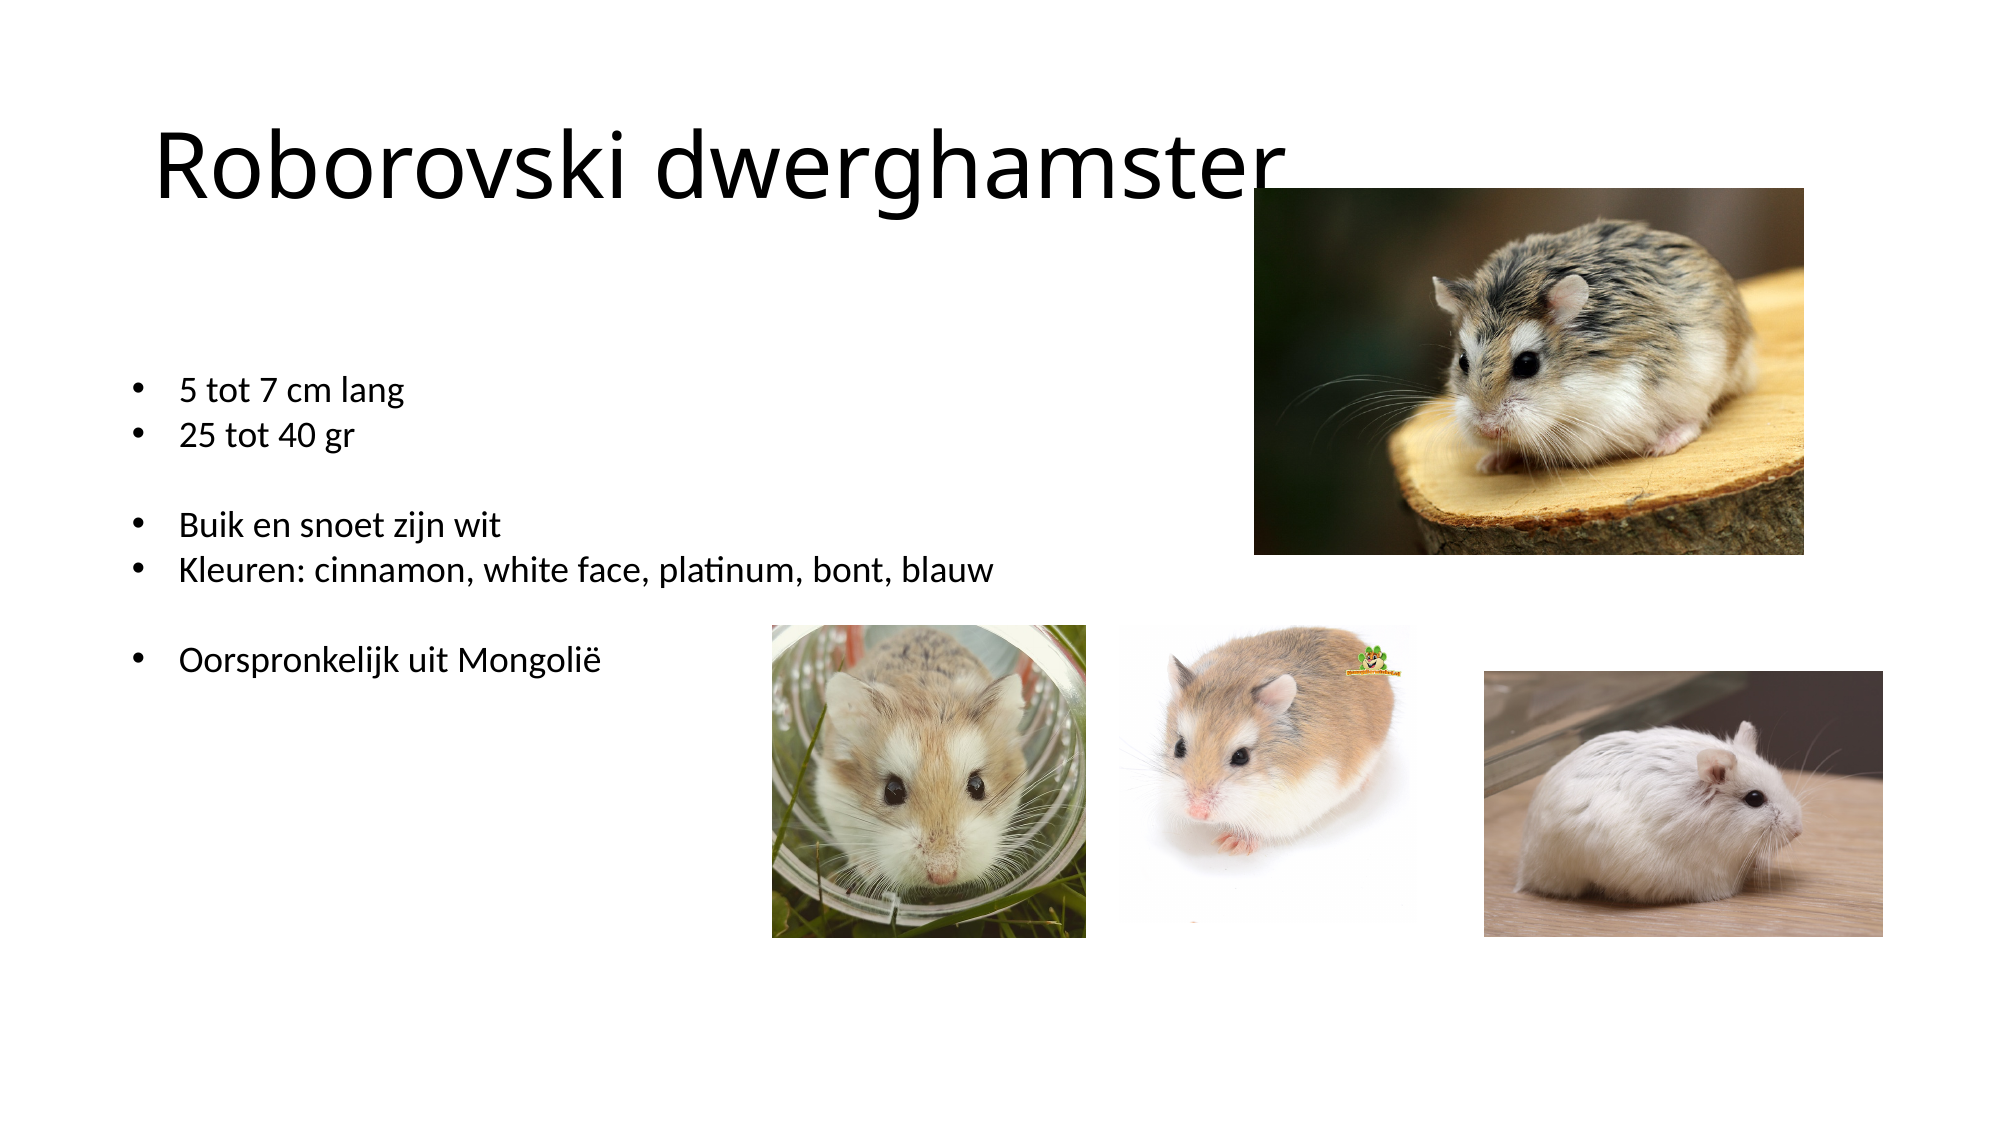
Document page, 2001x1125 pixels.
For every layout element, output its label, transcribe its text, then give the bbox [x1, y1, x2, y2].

text_box 5 tot 7 cm lang 25 tot 40 gr Buik en snoet zijn wit Kleuren: cinnamon, white face, platinum, bont, blauw Oorspronkelijk uit Mongolië [117, 357, 1154, 778]
picture [772, 625, 1086, 939]
title Roborovski dwerghamster [137, 59, 1863, 278]
picture [1119, 625, 1417, 923]
picture [1484, 671, 1883, 937]
picture [1253, 188, 1804, 555]
